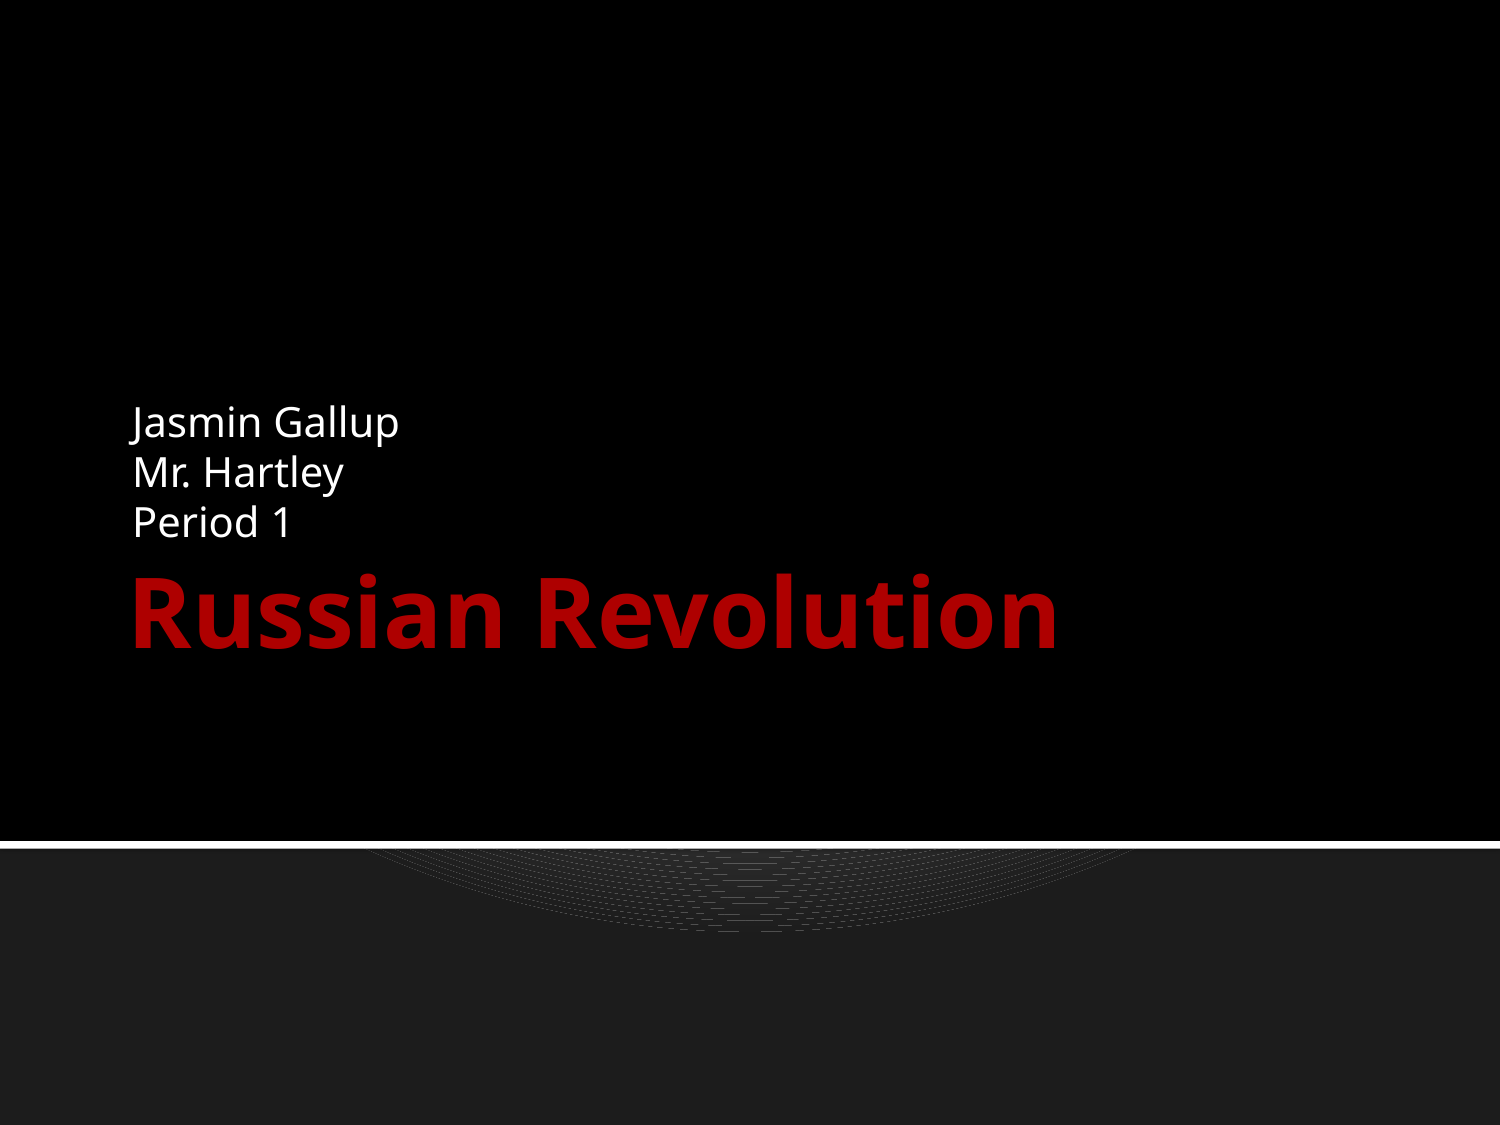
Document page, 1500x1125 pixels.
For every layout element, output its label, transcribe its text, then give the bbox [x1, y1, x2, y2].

subtitle Jasmin Gallup Mr. Hartley Period 1 [112, 299, 1438, 546]
title Russian Revolution [112, 550, 1438, 825]
